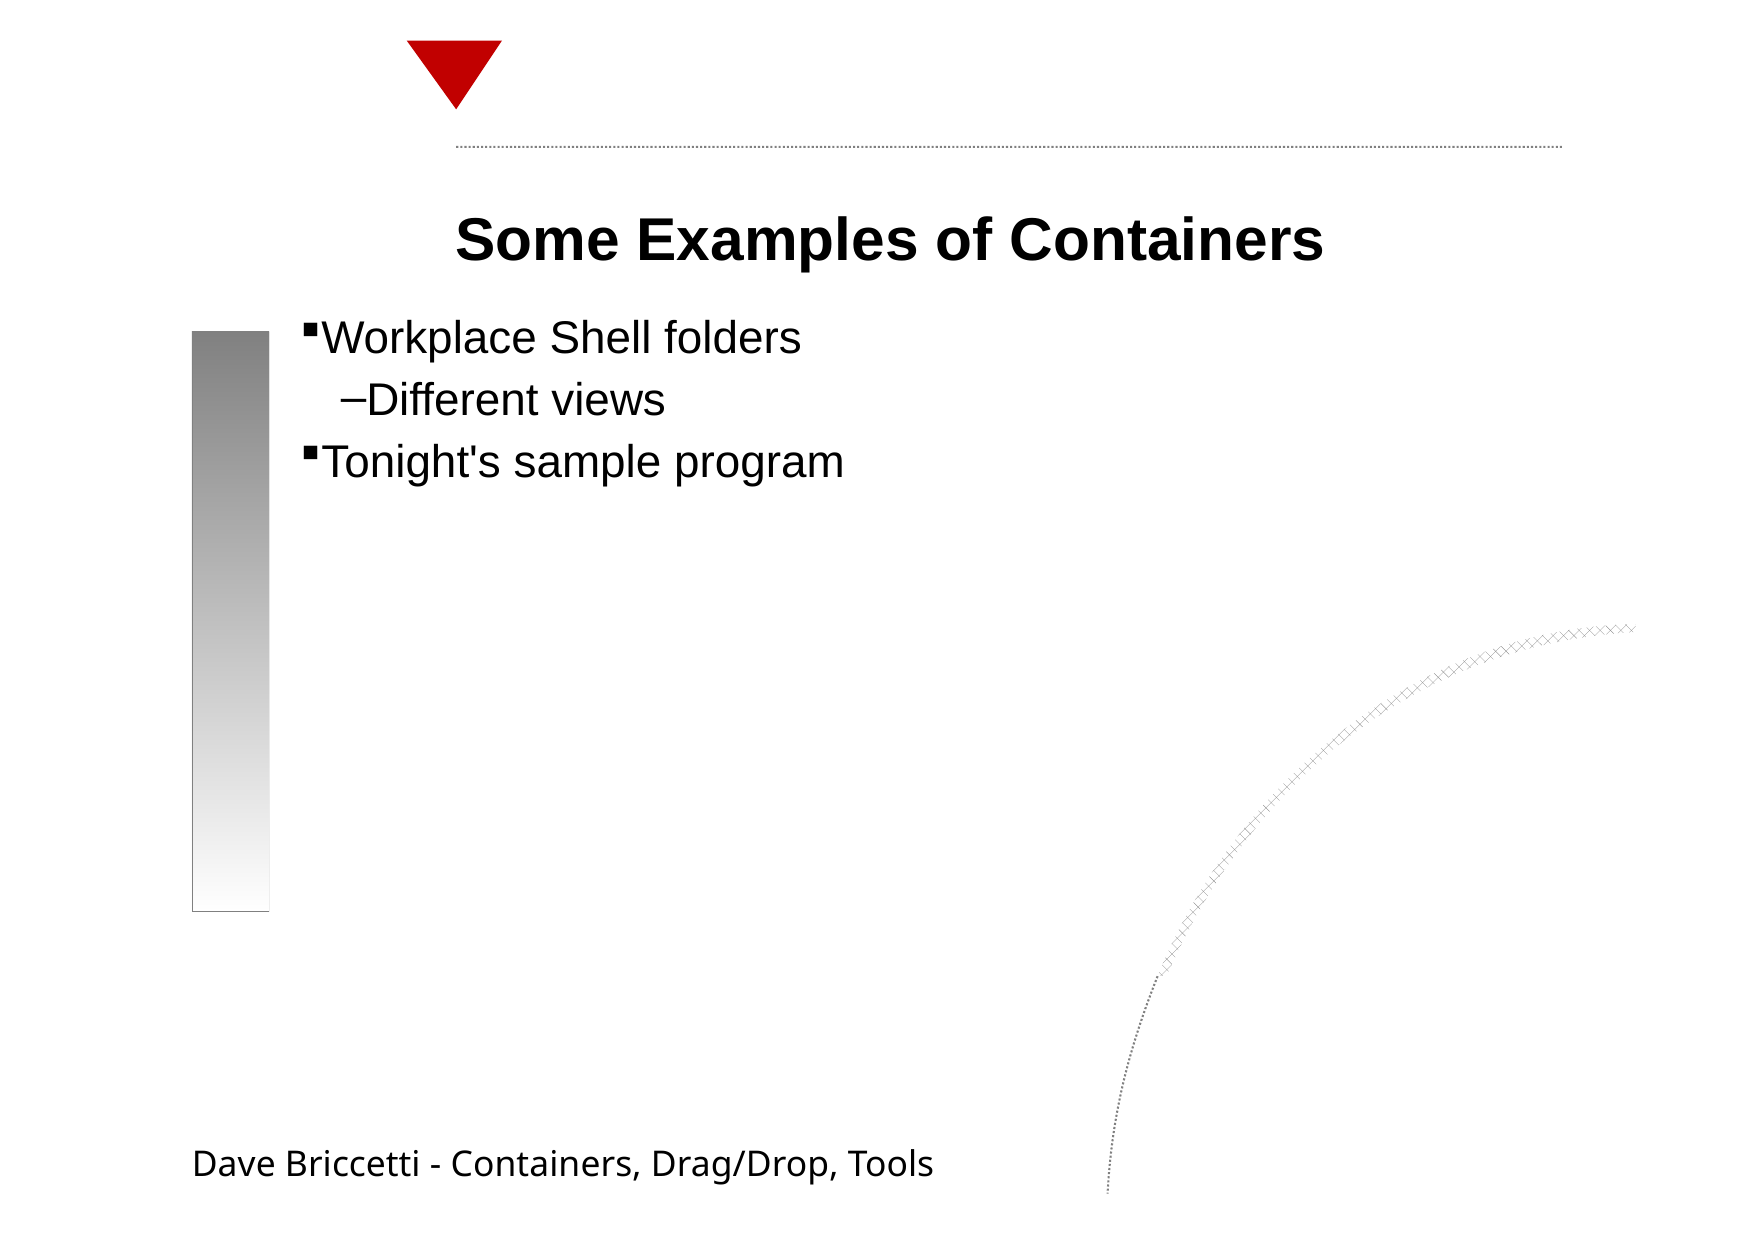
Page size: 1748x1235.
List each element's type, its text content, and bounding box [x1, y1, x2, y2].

text_box [1112, 976, 1158, 1141]
text_box [1157, 624, 1636, 977]
text_box [406, 40, 503, 110]
text_box Workplace Shell folders Different views Tonight's sample program [300, 307, 1561, 487]
text_box [191, 331, 270, 912]
text_box Dave Briccetti - Containers, Drag/Drop, Tools [191, 1141, 1505, 1184]
text_box Some Examples of Containers [455, 200, 1568, 273]
